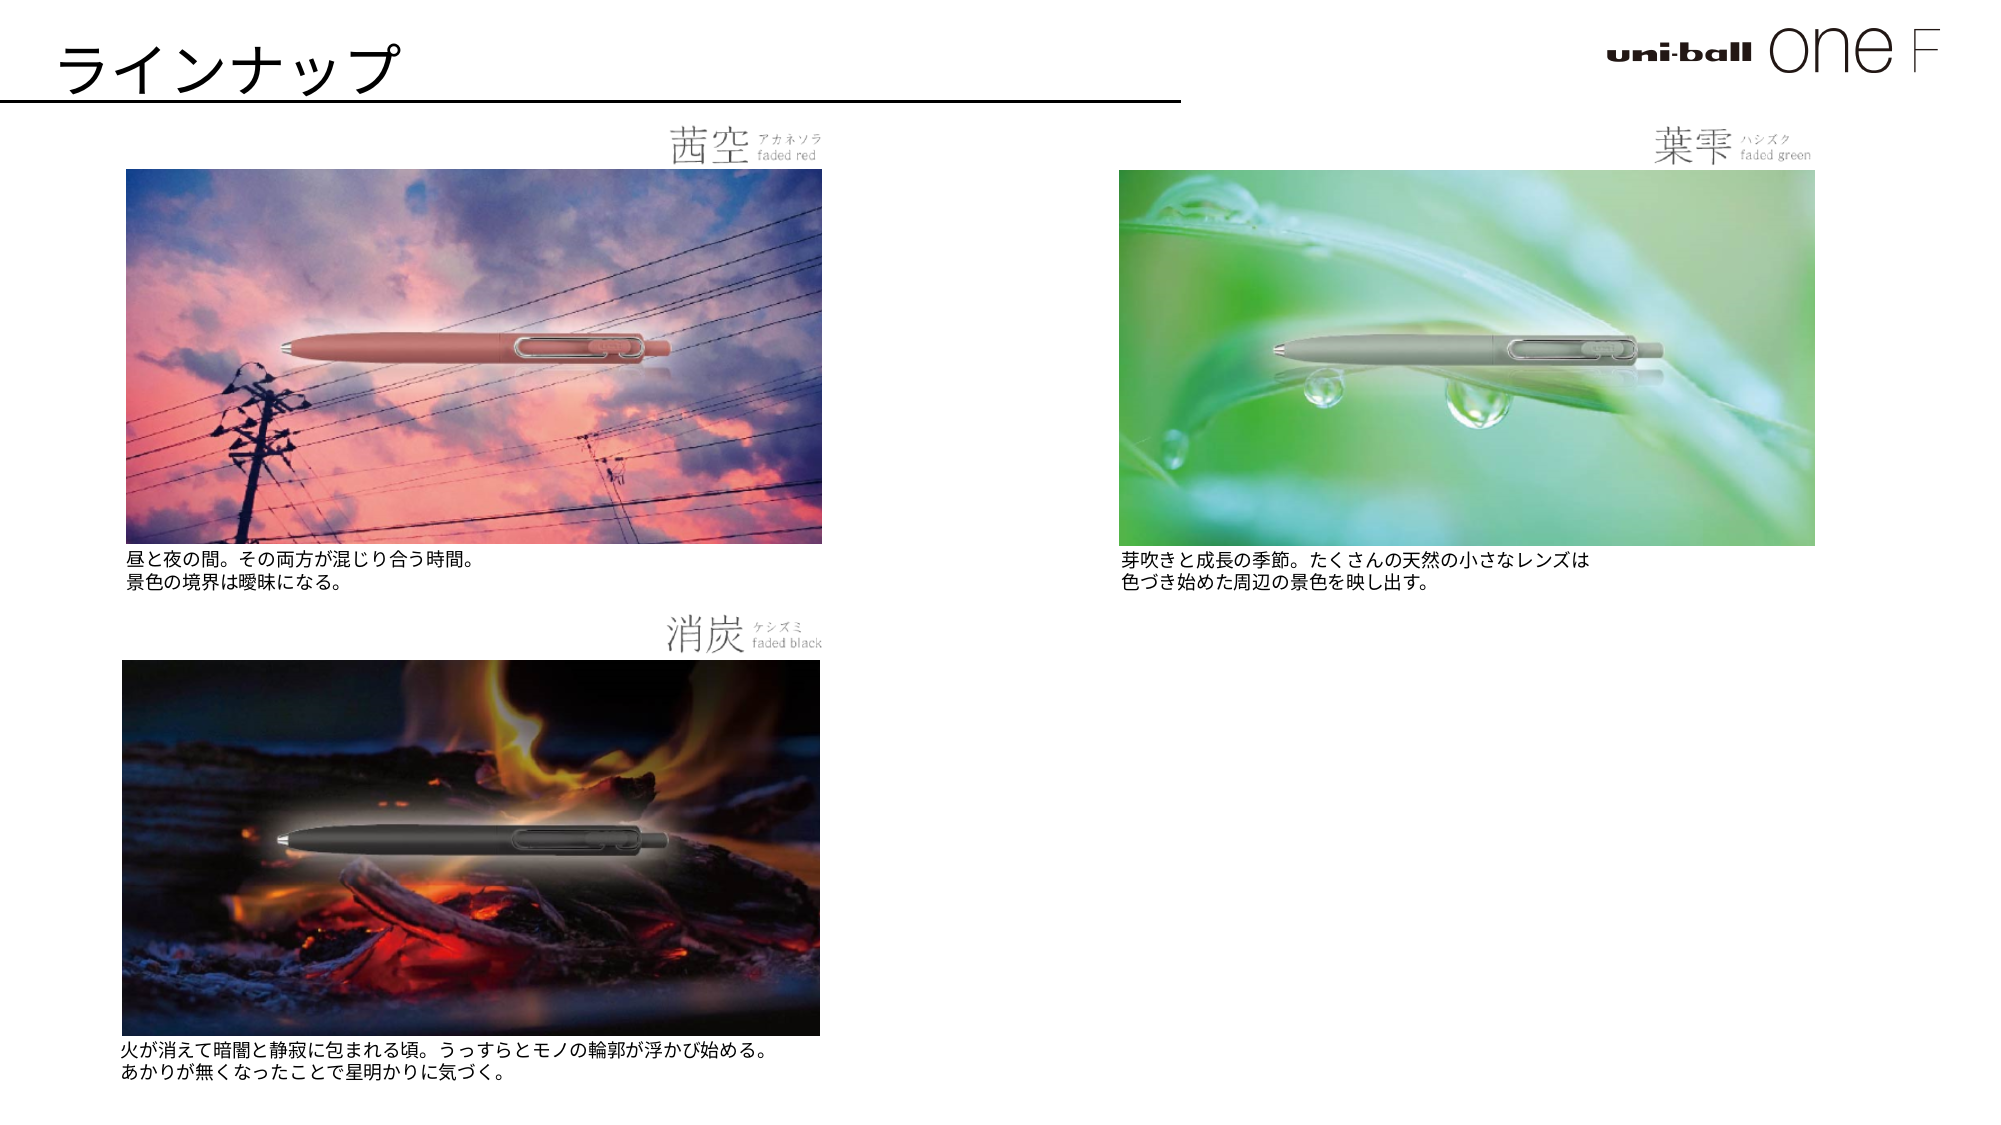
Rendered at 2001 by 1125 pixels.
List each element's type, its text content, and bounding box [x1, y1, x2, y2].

picture [662, 610, 824, 656]
text_box 昼と夜の間。その両方が混じり合う時間。 景色の境界は曖昧になる。 [111, 540, 514, 601]
picture [1119, 170, 1815, 546]
picture [1606, 28, 1941, 73]
text_box 火が消えて暗闇と静寂に包まれる頃。うっすらとモノの輪郭が浮かび始める。 あかりが無くなったことで星明かりに気づく。 [105, 1031, 803, 1091]
picture [126, 169, 822, 544]
picture [122, 660, 820, 1036]
picture [1653, 122, 1814, 169]
text_box 芽吹きと成長の季節。たくさんの天然の小さなレンズは 色づき始めた周辺の景色を映し出す。 [1106, 541, 1642, 601]
picture [665, 122, 824, 168]
text_box ラインナップ [40, 18, 409, 110]
